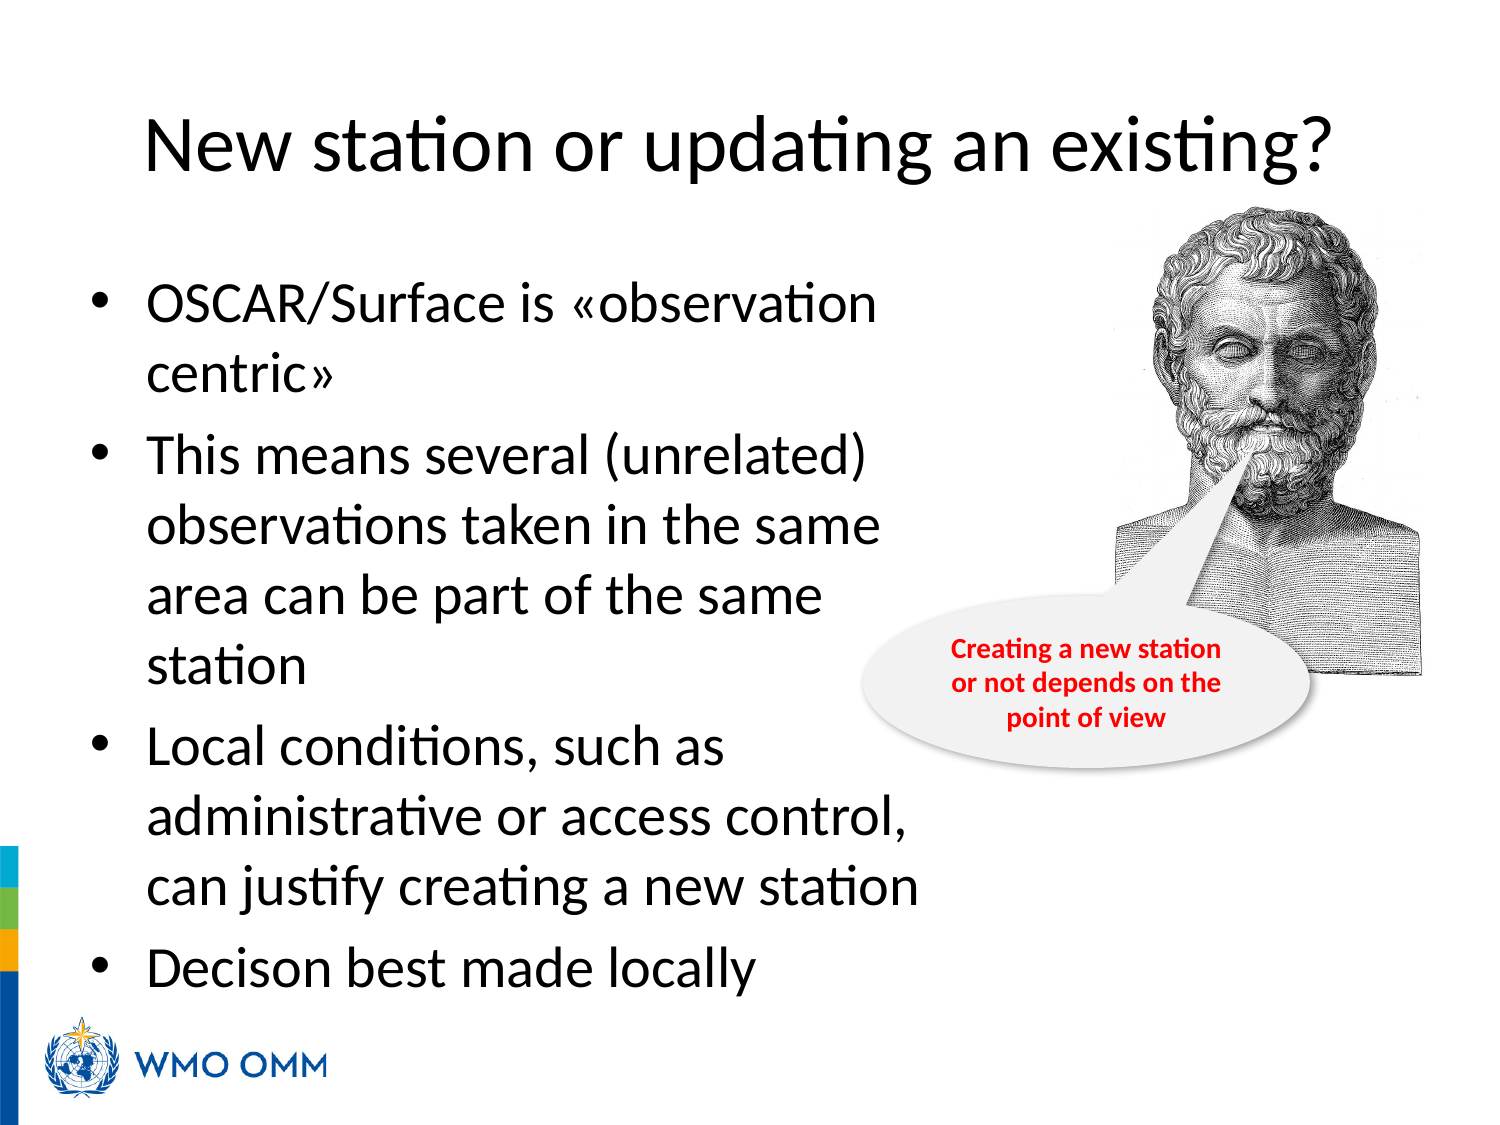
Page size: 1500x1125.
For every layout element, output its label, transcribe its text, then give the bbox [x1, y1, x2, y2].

title New station or updating an existing? [75, 45, 1425, 233]
text_box OSCAR/Surface is «observation centric» This means several (unrelated) observations taken in the same area can be part of the same station Local conditions, such as administrative or access control, can justify creating a new station Decison best made locally [75, 256, 954, 989]
text_box Creating a new station or not depends on the point of view [954, 594, 1309, 769]
picture [1110, 204, 1426, 683]
picture [0, 845, 327, 1125]
